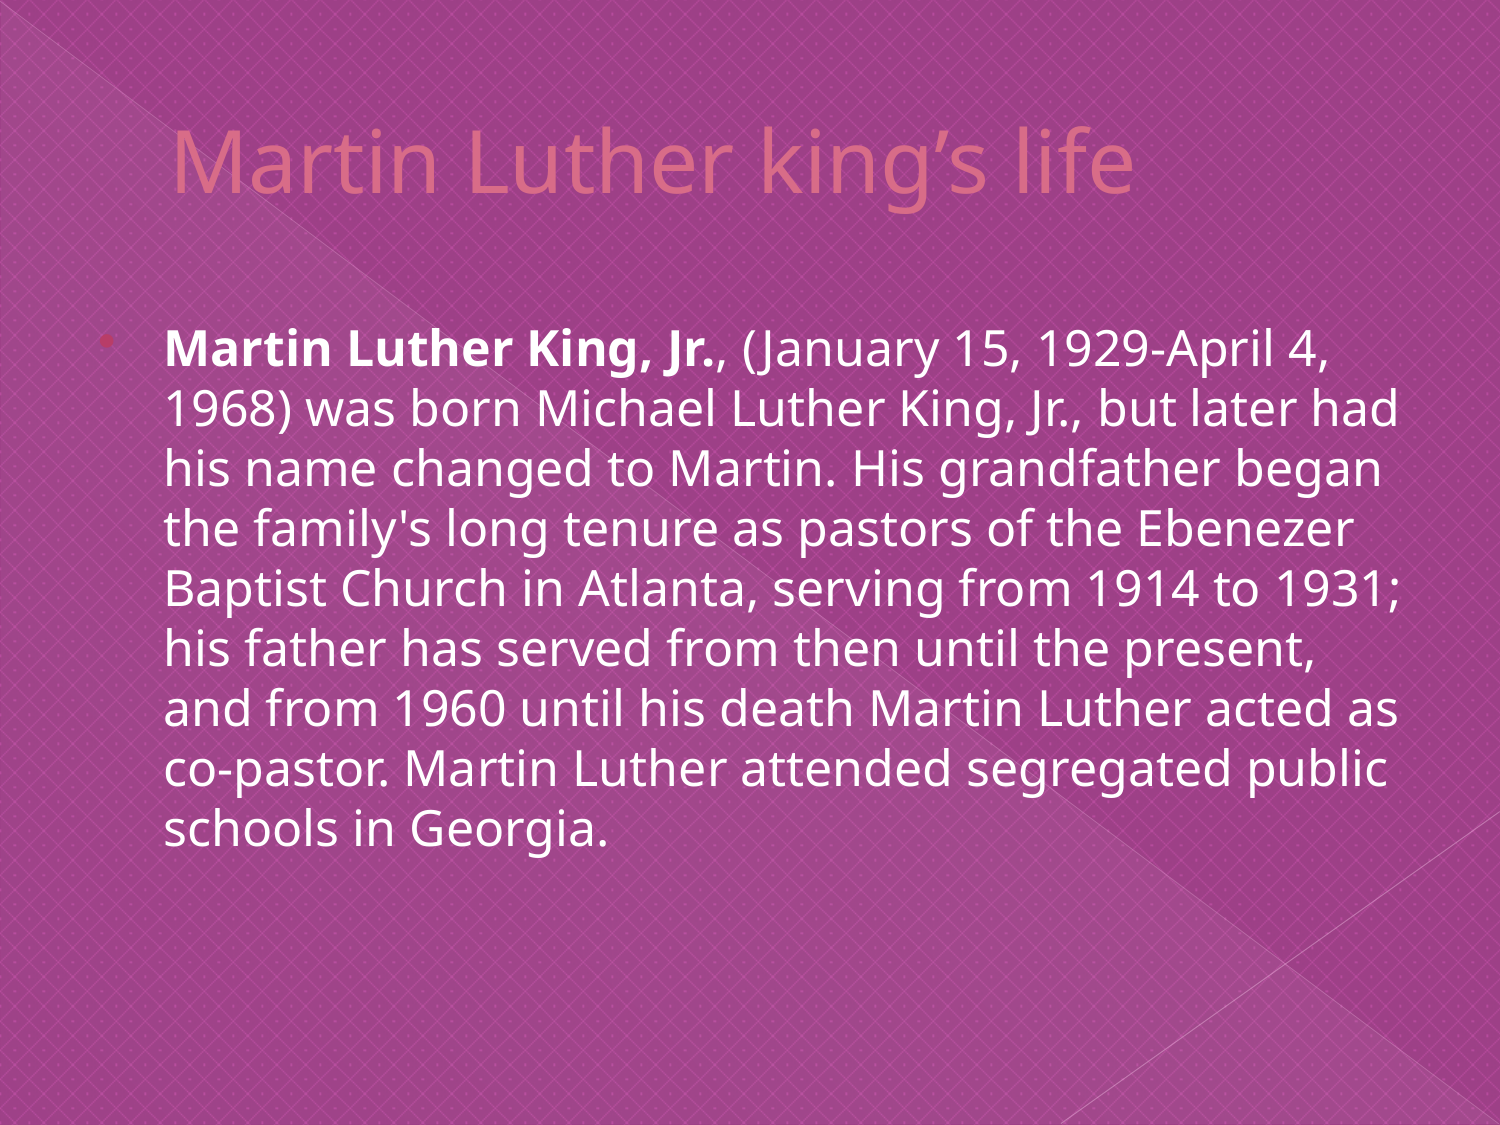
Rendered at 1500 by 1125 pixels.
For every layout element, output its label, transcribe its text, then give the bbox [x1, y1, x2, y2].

title Martin Luther king’s life [75, 43, 1425, 274]
list Martin Luther King, Jr., (January 15, 1929-April 4, 1968) was born Michael Luther King, Jr., but later had his name changed to Martin. His grandfather began the family's long tenure as pastors of the Ebenezer Baptist Church in Atlanta, serving from 1914 to 1931; his father has served from then until the present, and from 1960 until his death Martin Luther acted as co-pastor. Martin Luther attended segregated public schools in Georgia. [75, 308, 1425, 1059]
